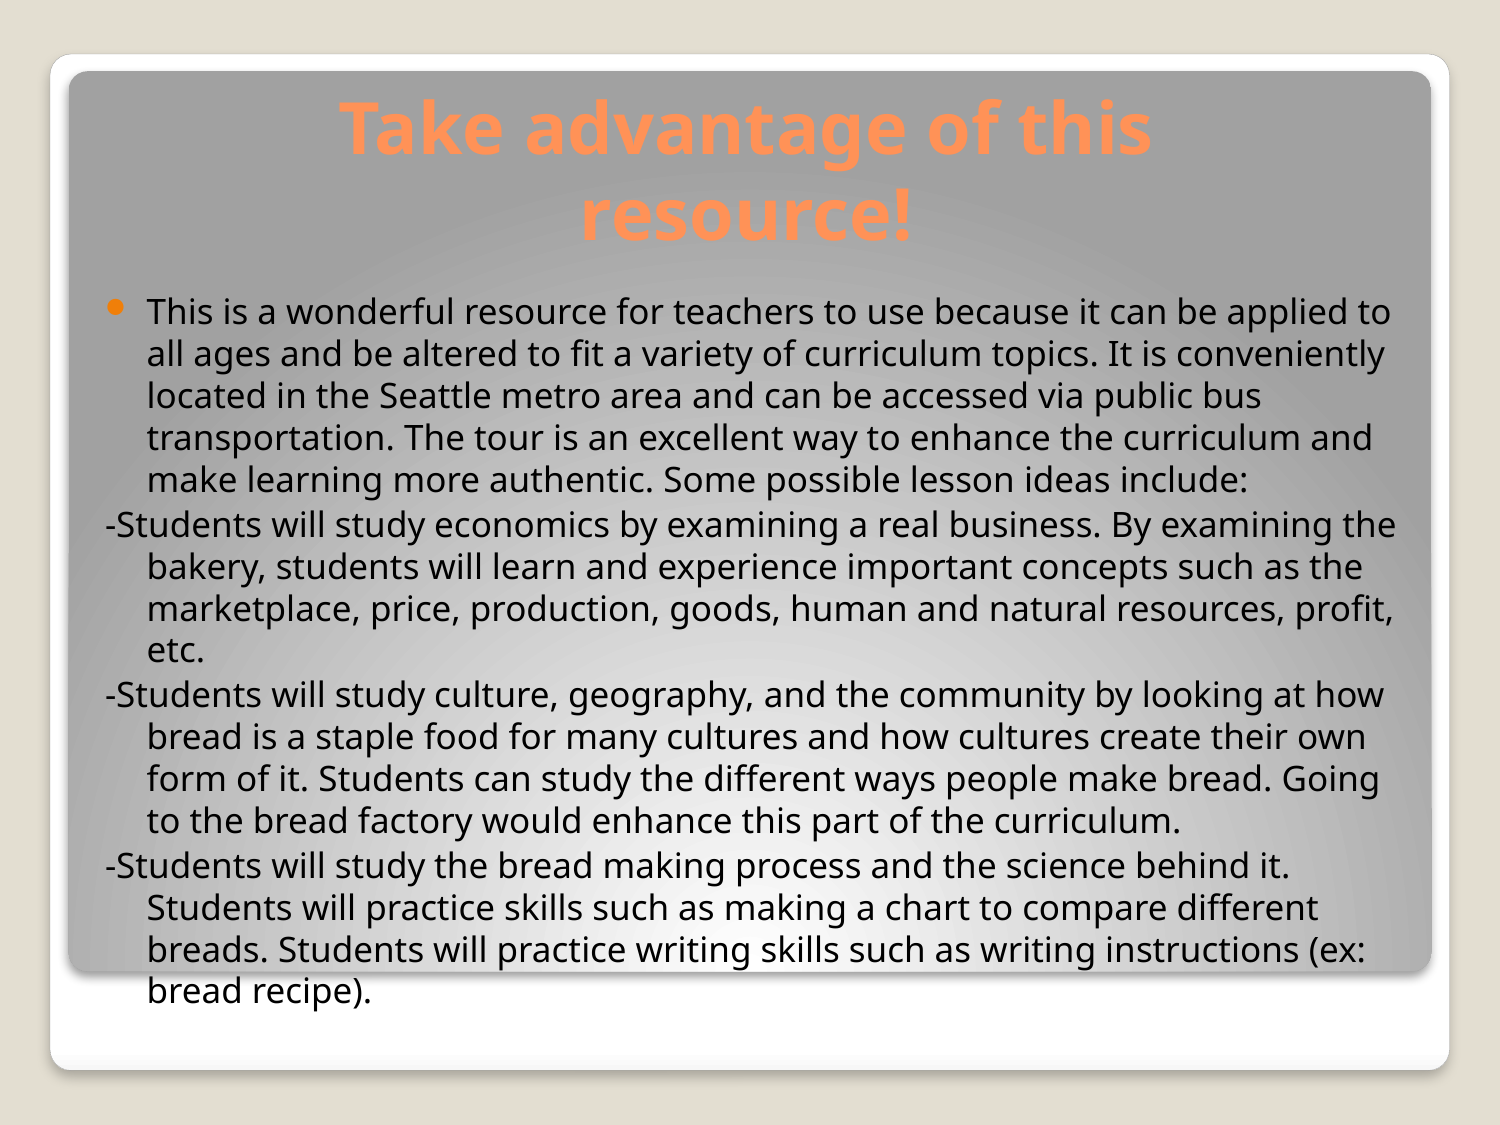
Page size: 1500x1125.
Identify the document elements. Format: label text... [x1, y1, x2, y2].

title Take advantage of this resource! [249, 75, 1243, 263]
list This is a wonderful resource for teachers to use because it can be applied to all ages and be altered to fit a variety of curriculum topics. It is conveniently located in the Seattle metro area and can be accessed via public bus transportation. The tour is an excellent way to enhance the curriculum and make learning more authentic. Some possible lesson ideas include: -Students will study economics by examining a real business. By examining the bakery, students will learn and experience important concepts such as the marketplace, price, production, goods, human and natural resources, profit, etc. -Students will study culture, geography, and the community by looking at how bread is a staple food for many cultures and how cultures create their own form of it. Students can study the different ways people make bread. Going to the bread factory would enhance this part of the curriculum. -Students will study the bread making process and the science behind it. Students will practice skills such as making a chart to compare different breads. Students will practice writing skills such as writing instructions (ex: bread recipe). [75, 275, 1425, 1063]
